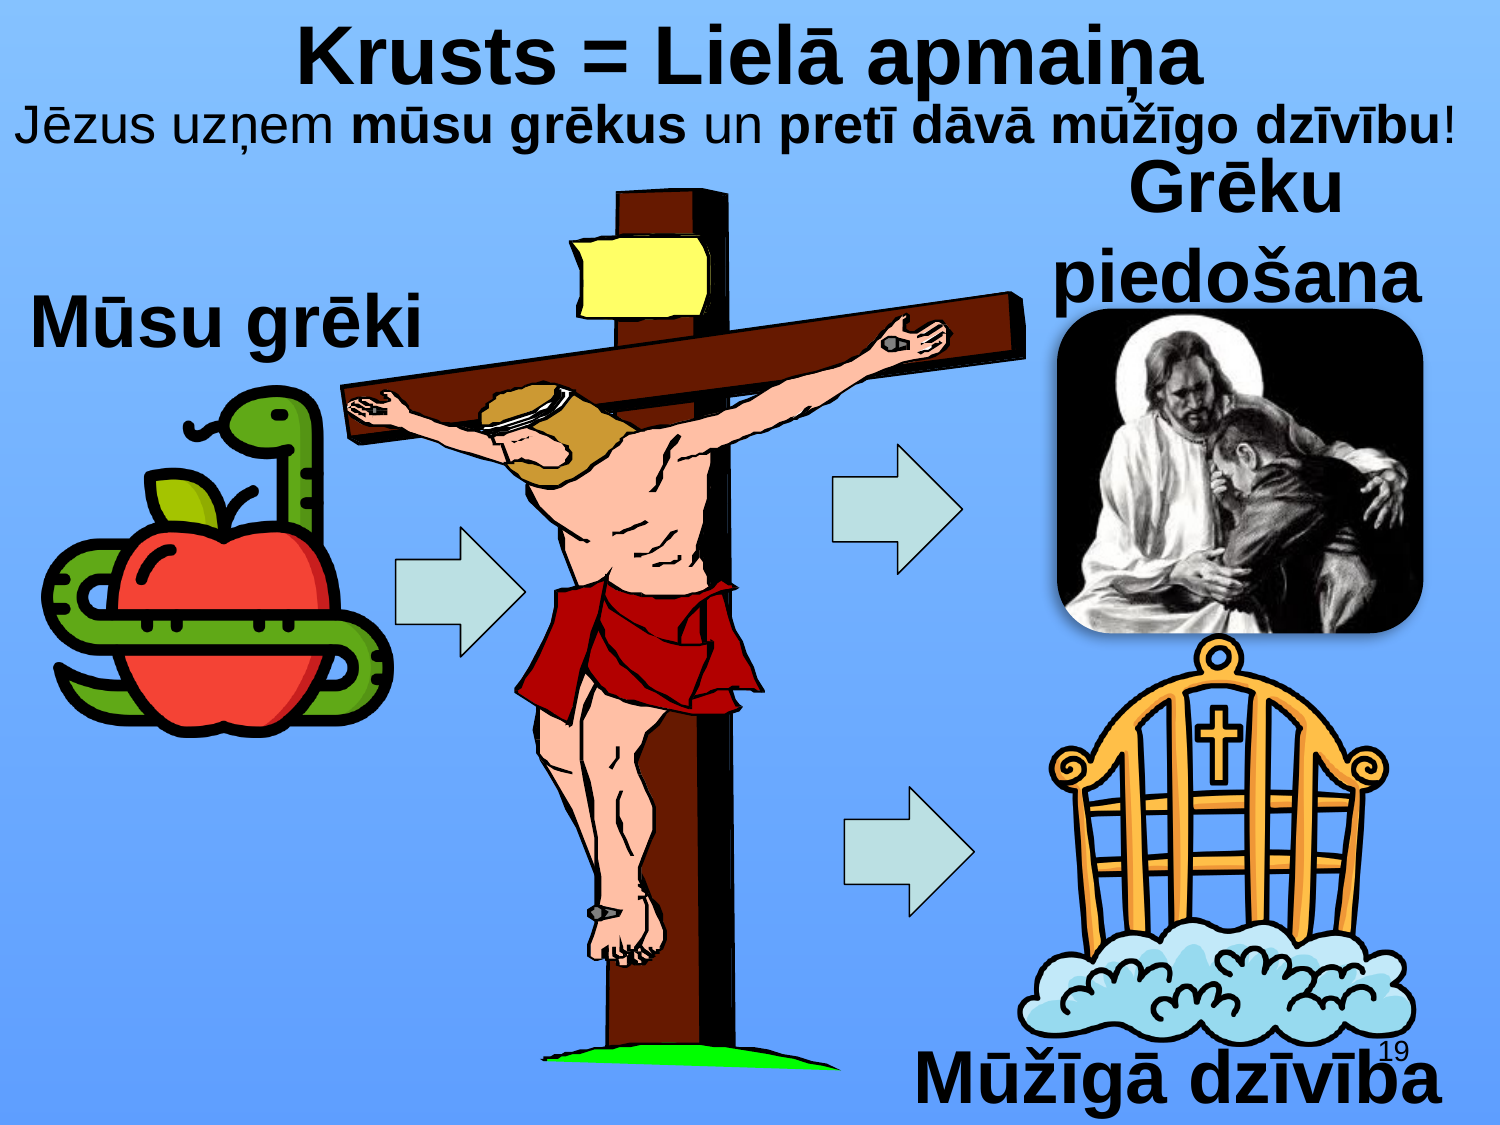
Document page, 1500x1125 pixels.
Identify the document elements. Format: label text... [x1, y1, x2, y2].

text_box Jēzus uzņem mūsu grēkus un pretī dāvā mūžīgo dzīvību! [0, 81, 1500, 162]
text_box Grēku piedošana [1009, 177, 1465, 279]
title Krusts = Lielā apmaiņa [0, 0, 1500, 81]
text_box Mūžīgā dzīvība [856, 1023, 1500, 1125]
text_box Mūsu grēki [0, 267, 331, 369]
picture [40, 188, 1424, 1071]
